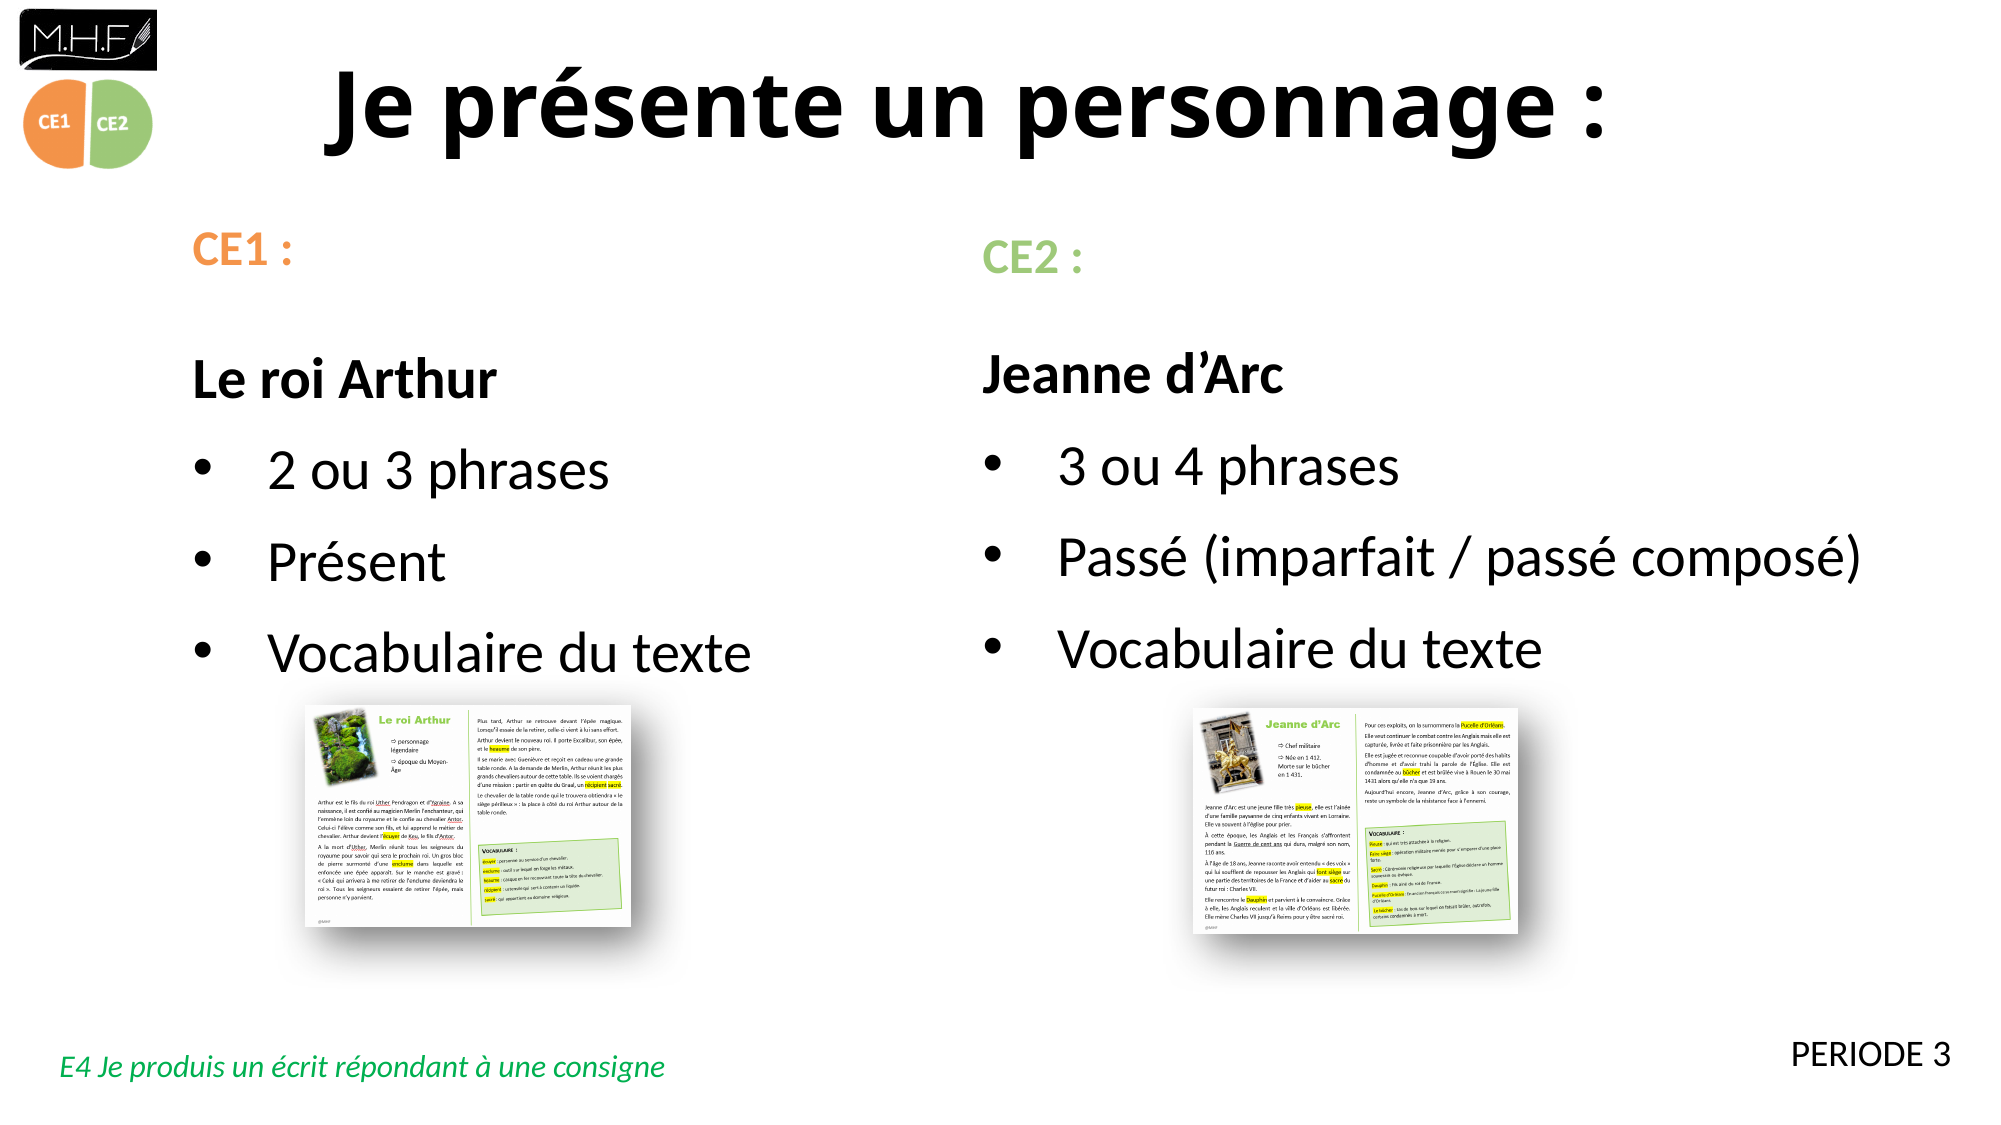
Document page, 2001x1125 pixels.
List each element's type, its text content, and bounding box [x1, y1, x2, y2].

picture [1192, 708, 1518, 934]
picture [305, 705, 631, 928]
text_box CE2 : Jeanne d’Arc 3 ou 4 phrases Passé (imparfait / passé composé) Vocabulaire du texte [967, 186, 1920, 688]
text_box CE1 : Le roi Arthur 2 ou 3 phrases Présent Vocabulaire du texte [177, 207, 791, 754]
text_box PERIODE 3 [1362, 1021, 1967, 1082]
picture [1, 7, 177, 207]
text_box E4 Je produis un écrit répondant à une consigne [44, 1038, 1346, 1092]
title Je présente un personnage : [316, 0, 1863, 218]
